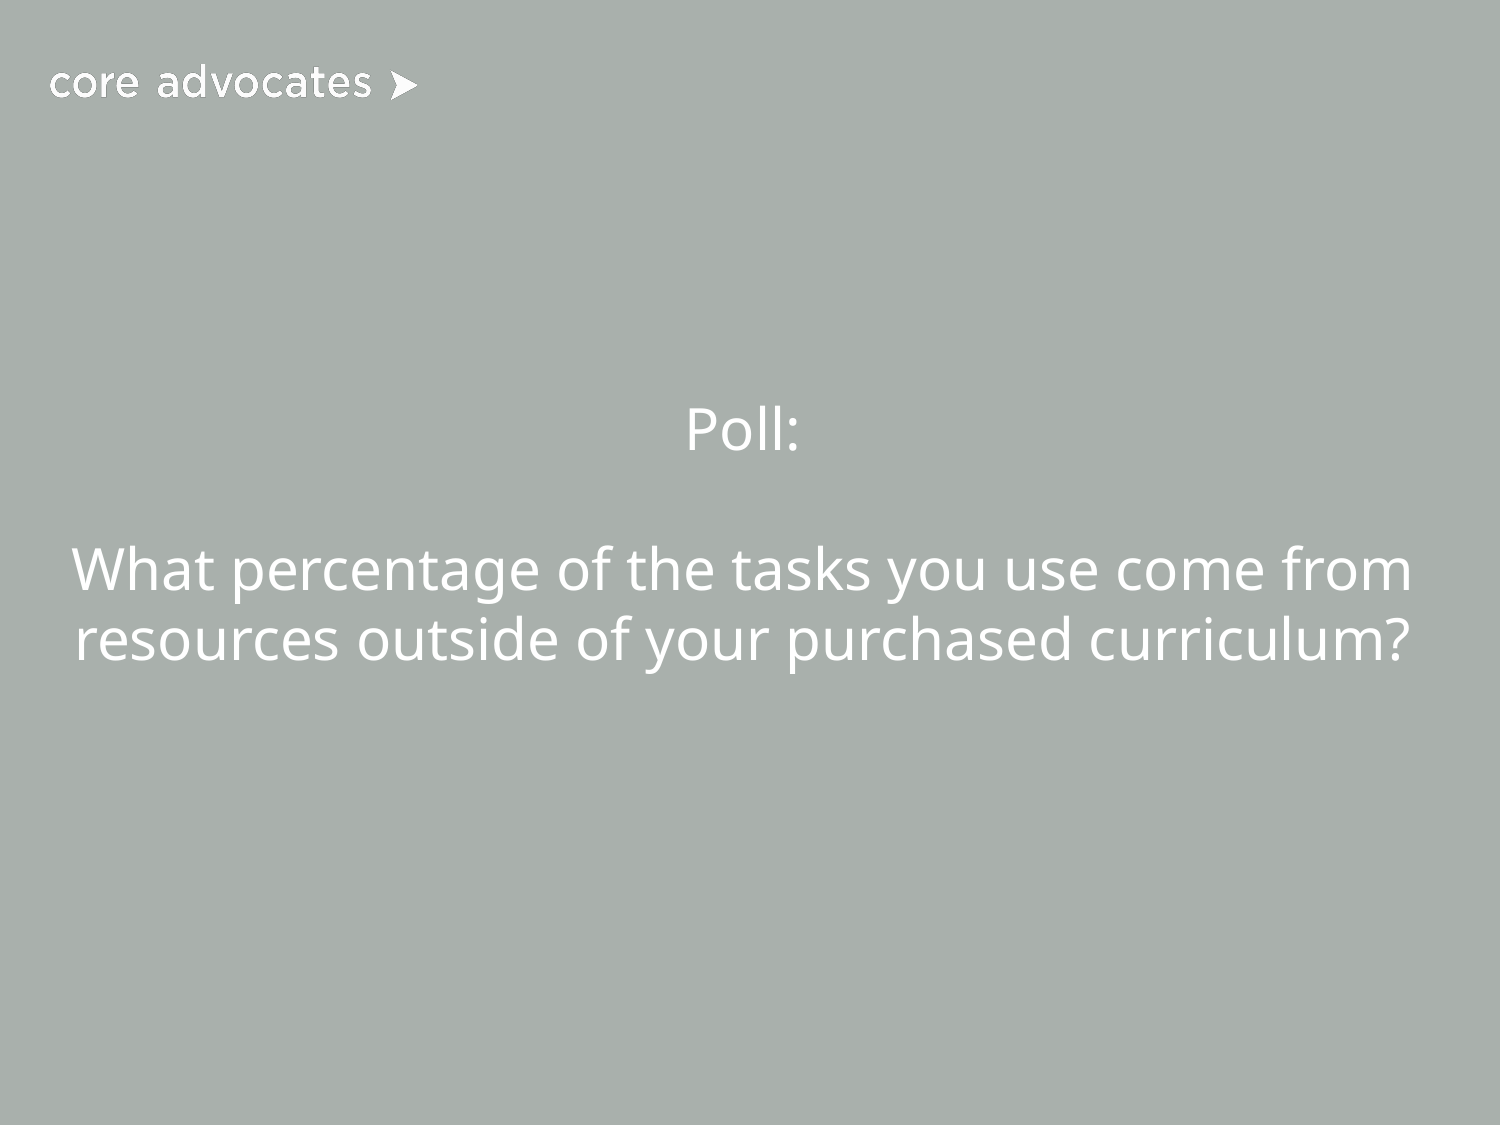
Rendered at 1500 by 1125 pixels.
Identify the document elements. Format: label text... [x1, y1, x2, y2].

picture [50, 64, 417, 100]
title Poll: What percentage of the tasks you use come from resources outside of your purchased curriculum? [35, 400, 1450, 735]
